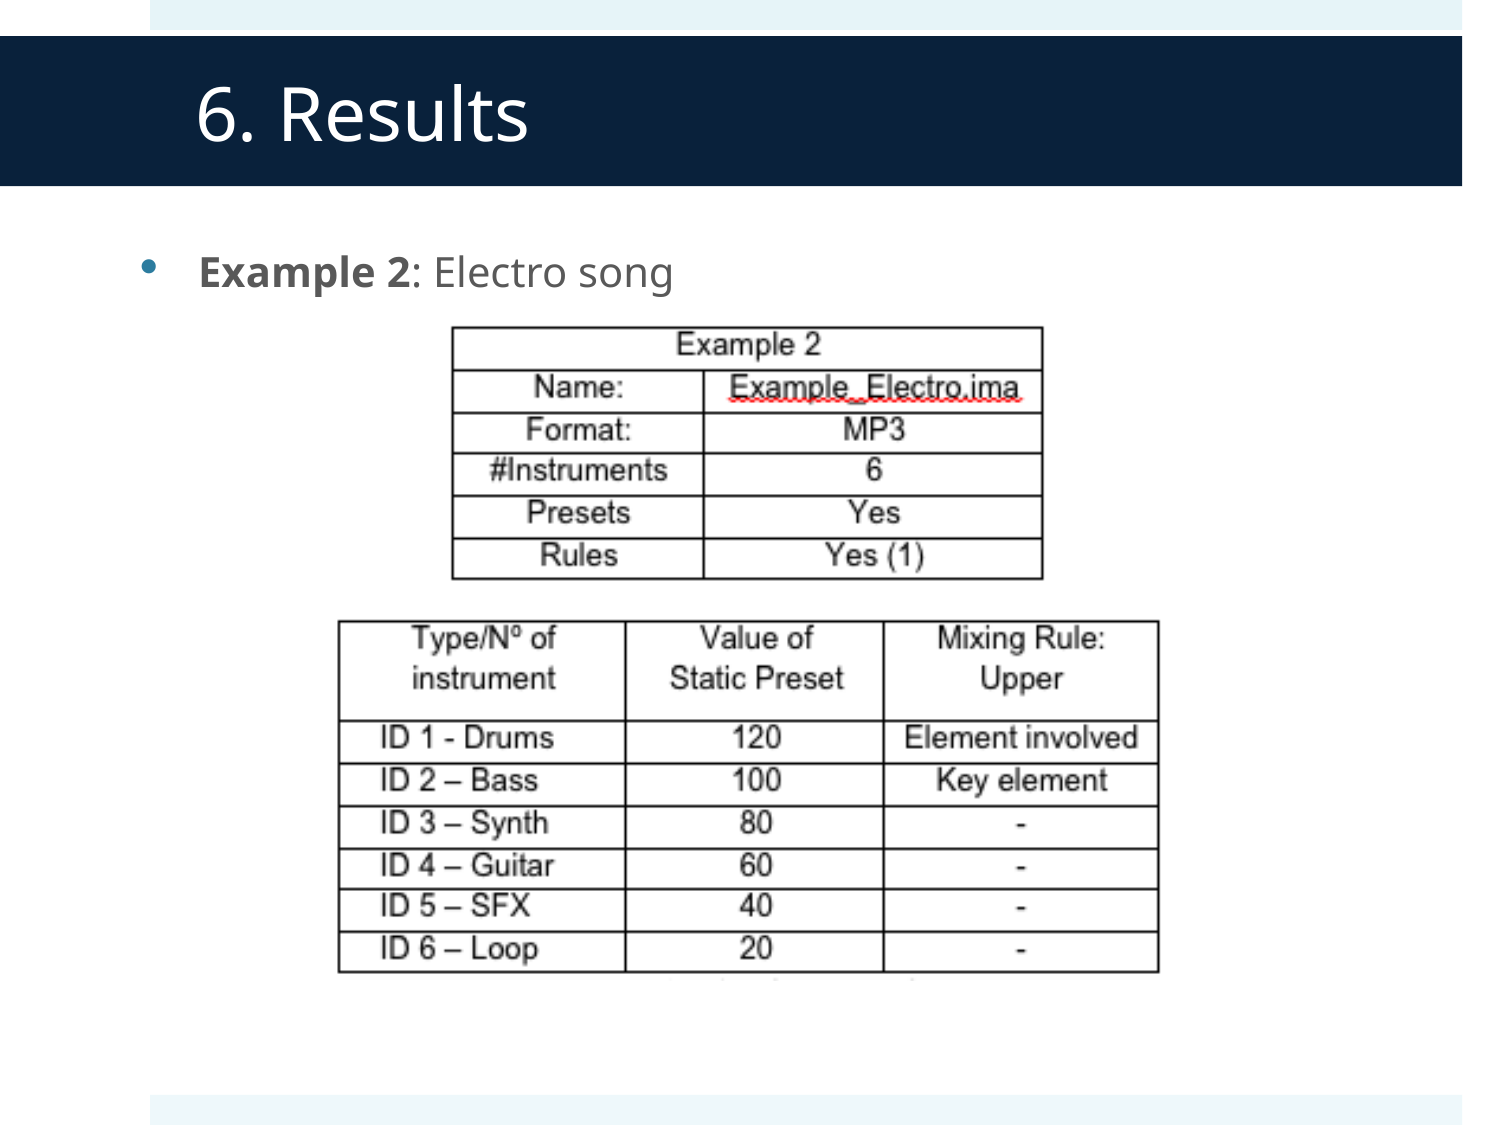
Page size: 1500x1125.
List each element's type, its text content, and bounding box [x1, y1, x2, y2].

list Example 2: Electro song [126, 238, 1407, 972]
picture [328, 312, 1166, 982]
title 6. Results [0, 36, 1463, 187]
